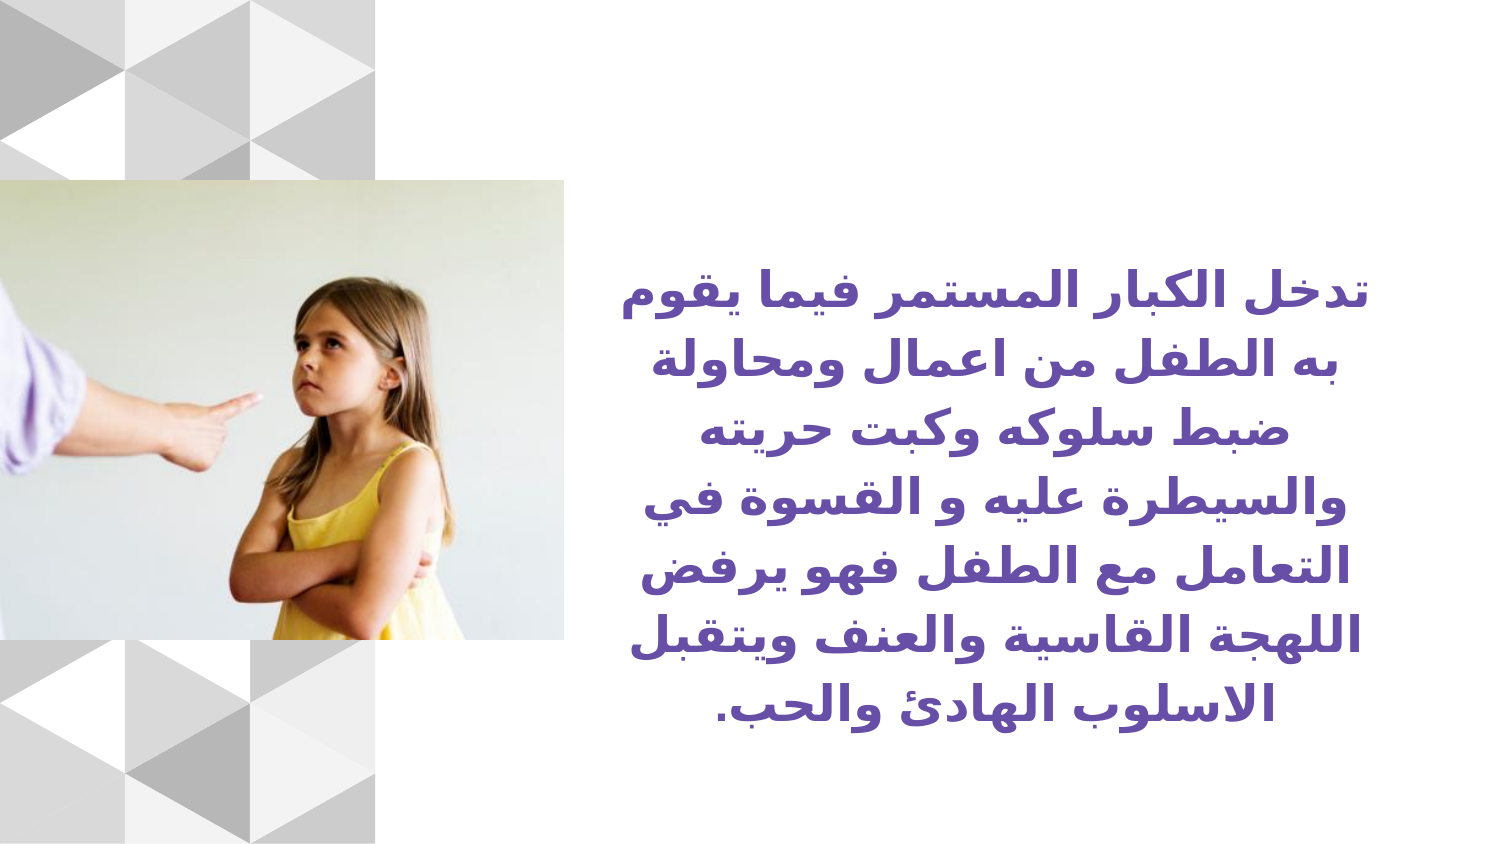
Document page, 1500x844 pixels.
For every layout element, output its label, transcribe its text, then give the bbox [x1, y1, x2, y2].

picture [0, 180, 565, 640]
list تدخل الكبار المستمر فيما يقوم به الطفل من اعمال ومحاولة ضبط سلوكه وكبت حريته والسيطرة عليه و القسوة في التعامل مع الطفل فهو يرفض اللهجة القاسية والعنف ويتقبل الاسلوب الهادئ والحب. [575, 233, 1417, 723]
